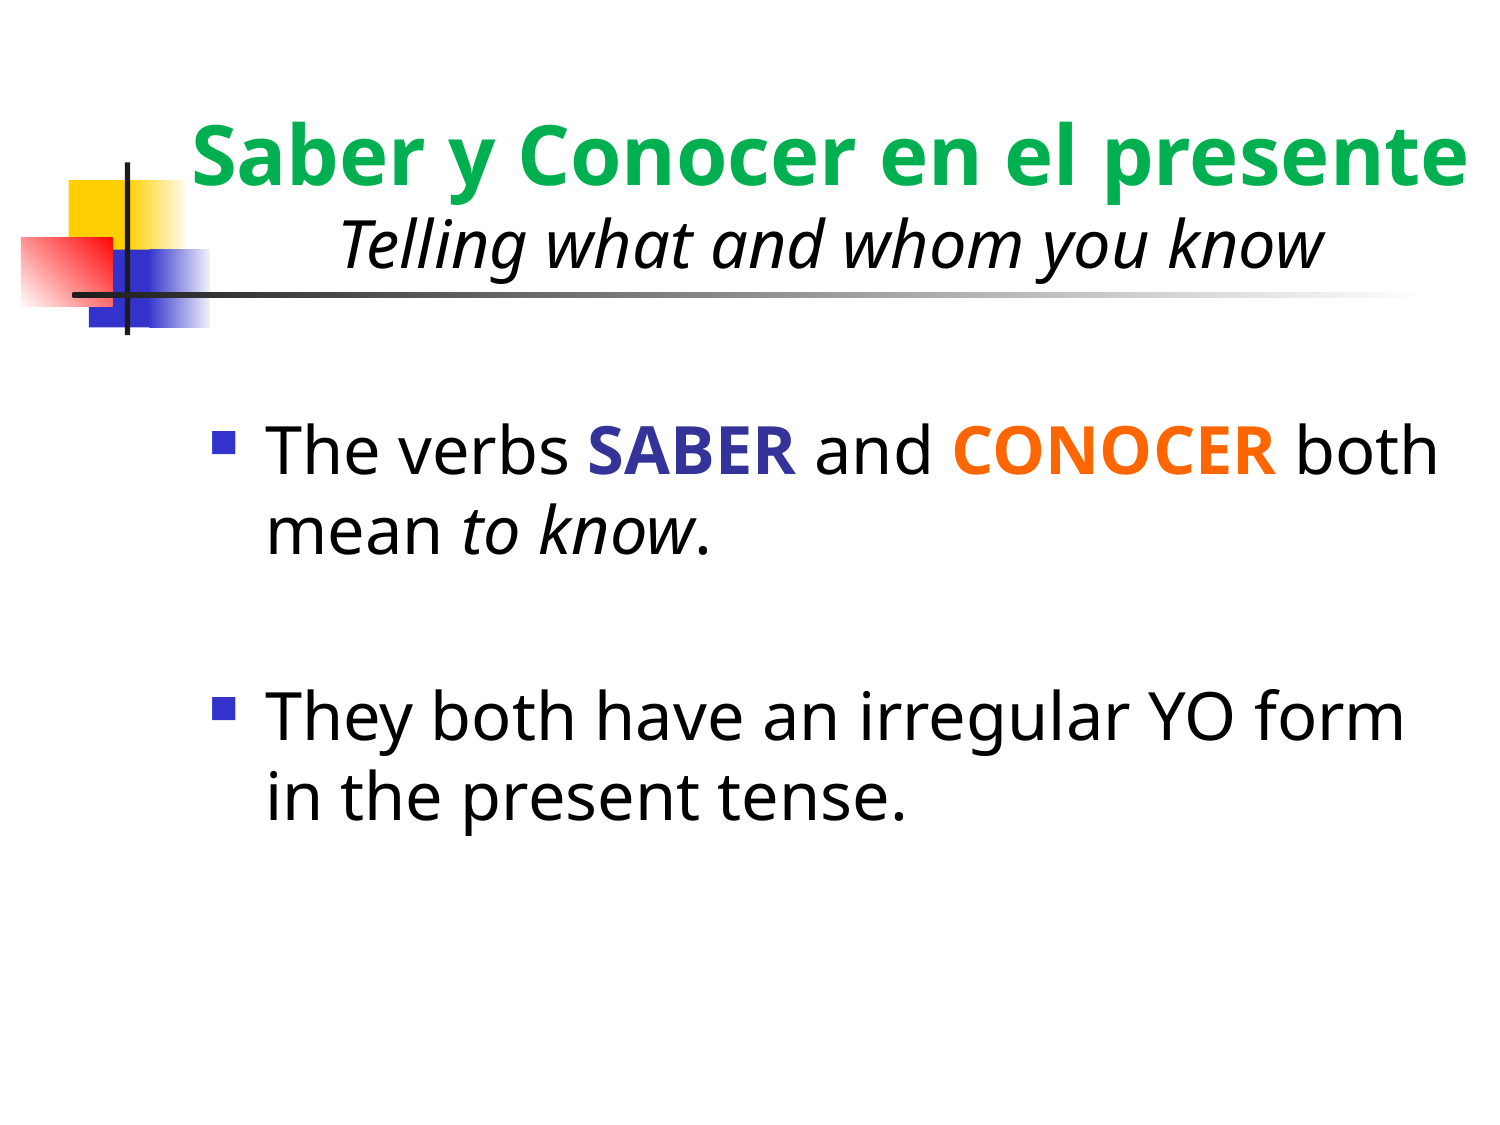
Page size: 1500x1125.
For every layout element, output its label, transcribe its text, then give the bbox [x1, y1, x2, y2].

text_box Saber y Conocer en el presente Telling what and whom you know [162, 50, 1500, 290]
list The verbs SABER and CONOCER both mean to know. They both have an irregular YO form in the present tense. [193, 399, 1469, 1075]
